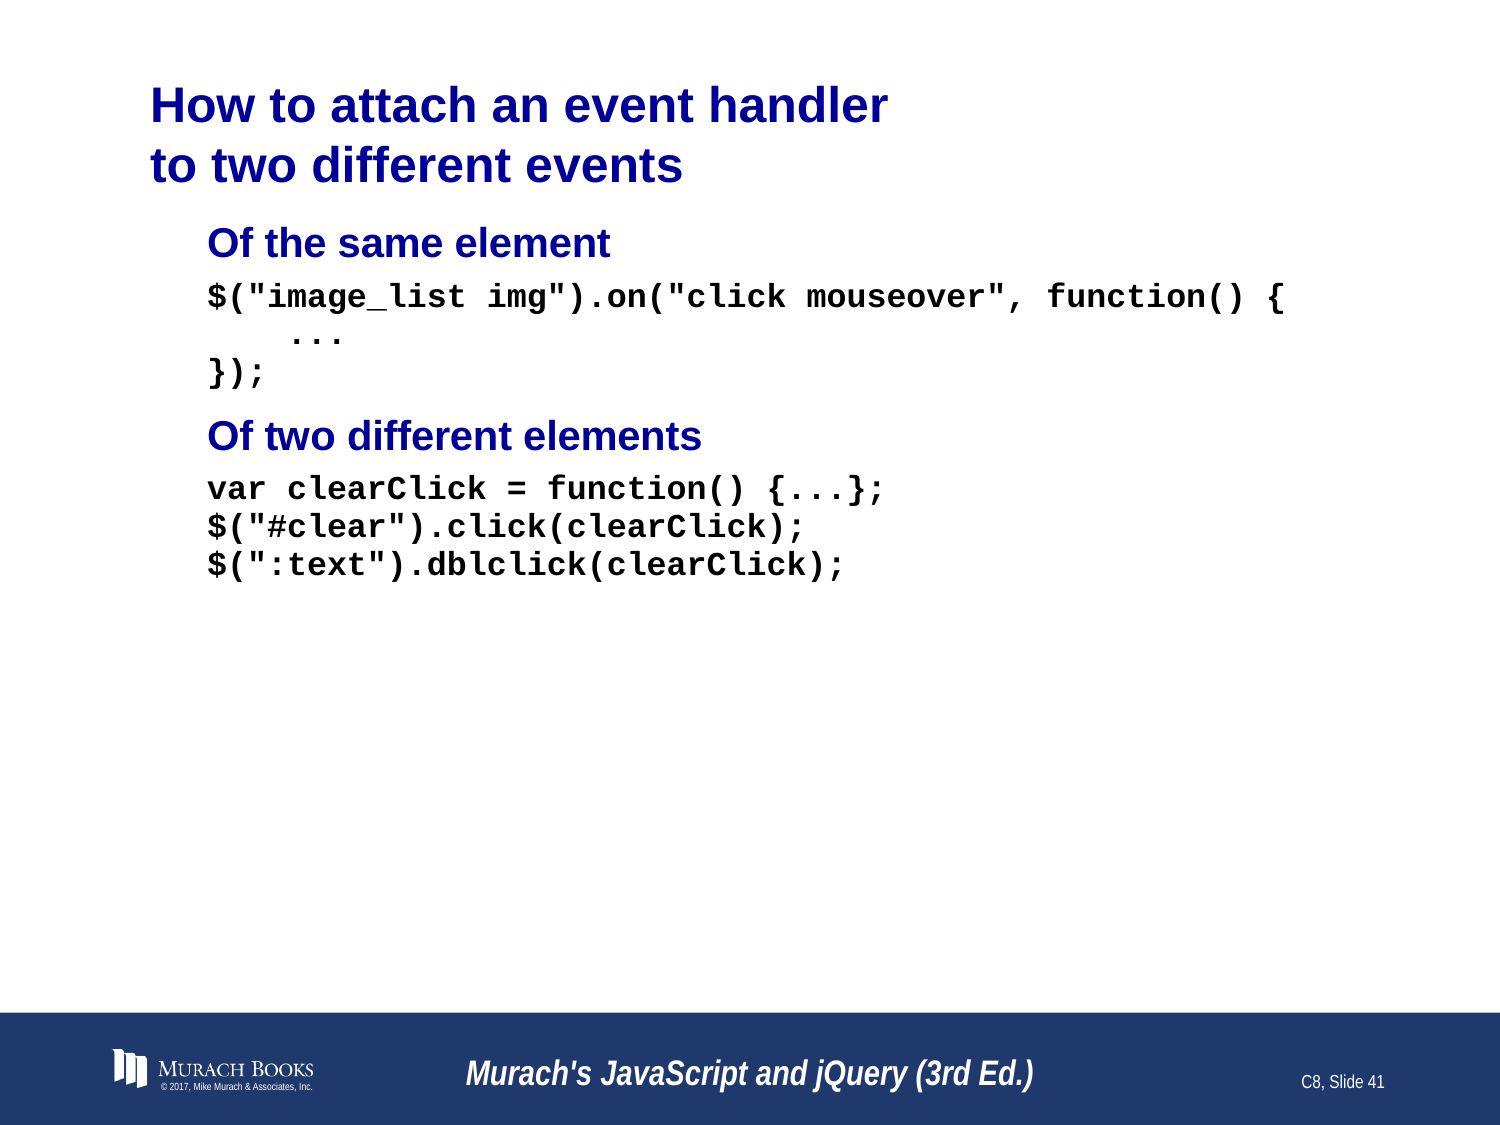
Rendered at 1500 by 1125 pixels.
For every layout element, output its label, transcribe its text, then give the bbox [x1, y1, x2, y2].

slide_number Murach's JavaScript and jQuery (3rd Ed.) [463, 1025, 1050, 1100]
slide_number C8, Slide 41 [1087, 1025, 1400, 1100]
footer © 2017, Mike Murach & Associates, Inc. [12, 1025, 463, 1100]
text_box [149, 199, 1350, 585]
title How to attach an event handler to two different events [150, 72, 1350, 194]
